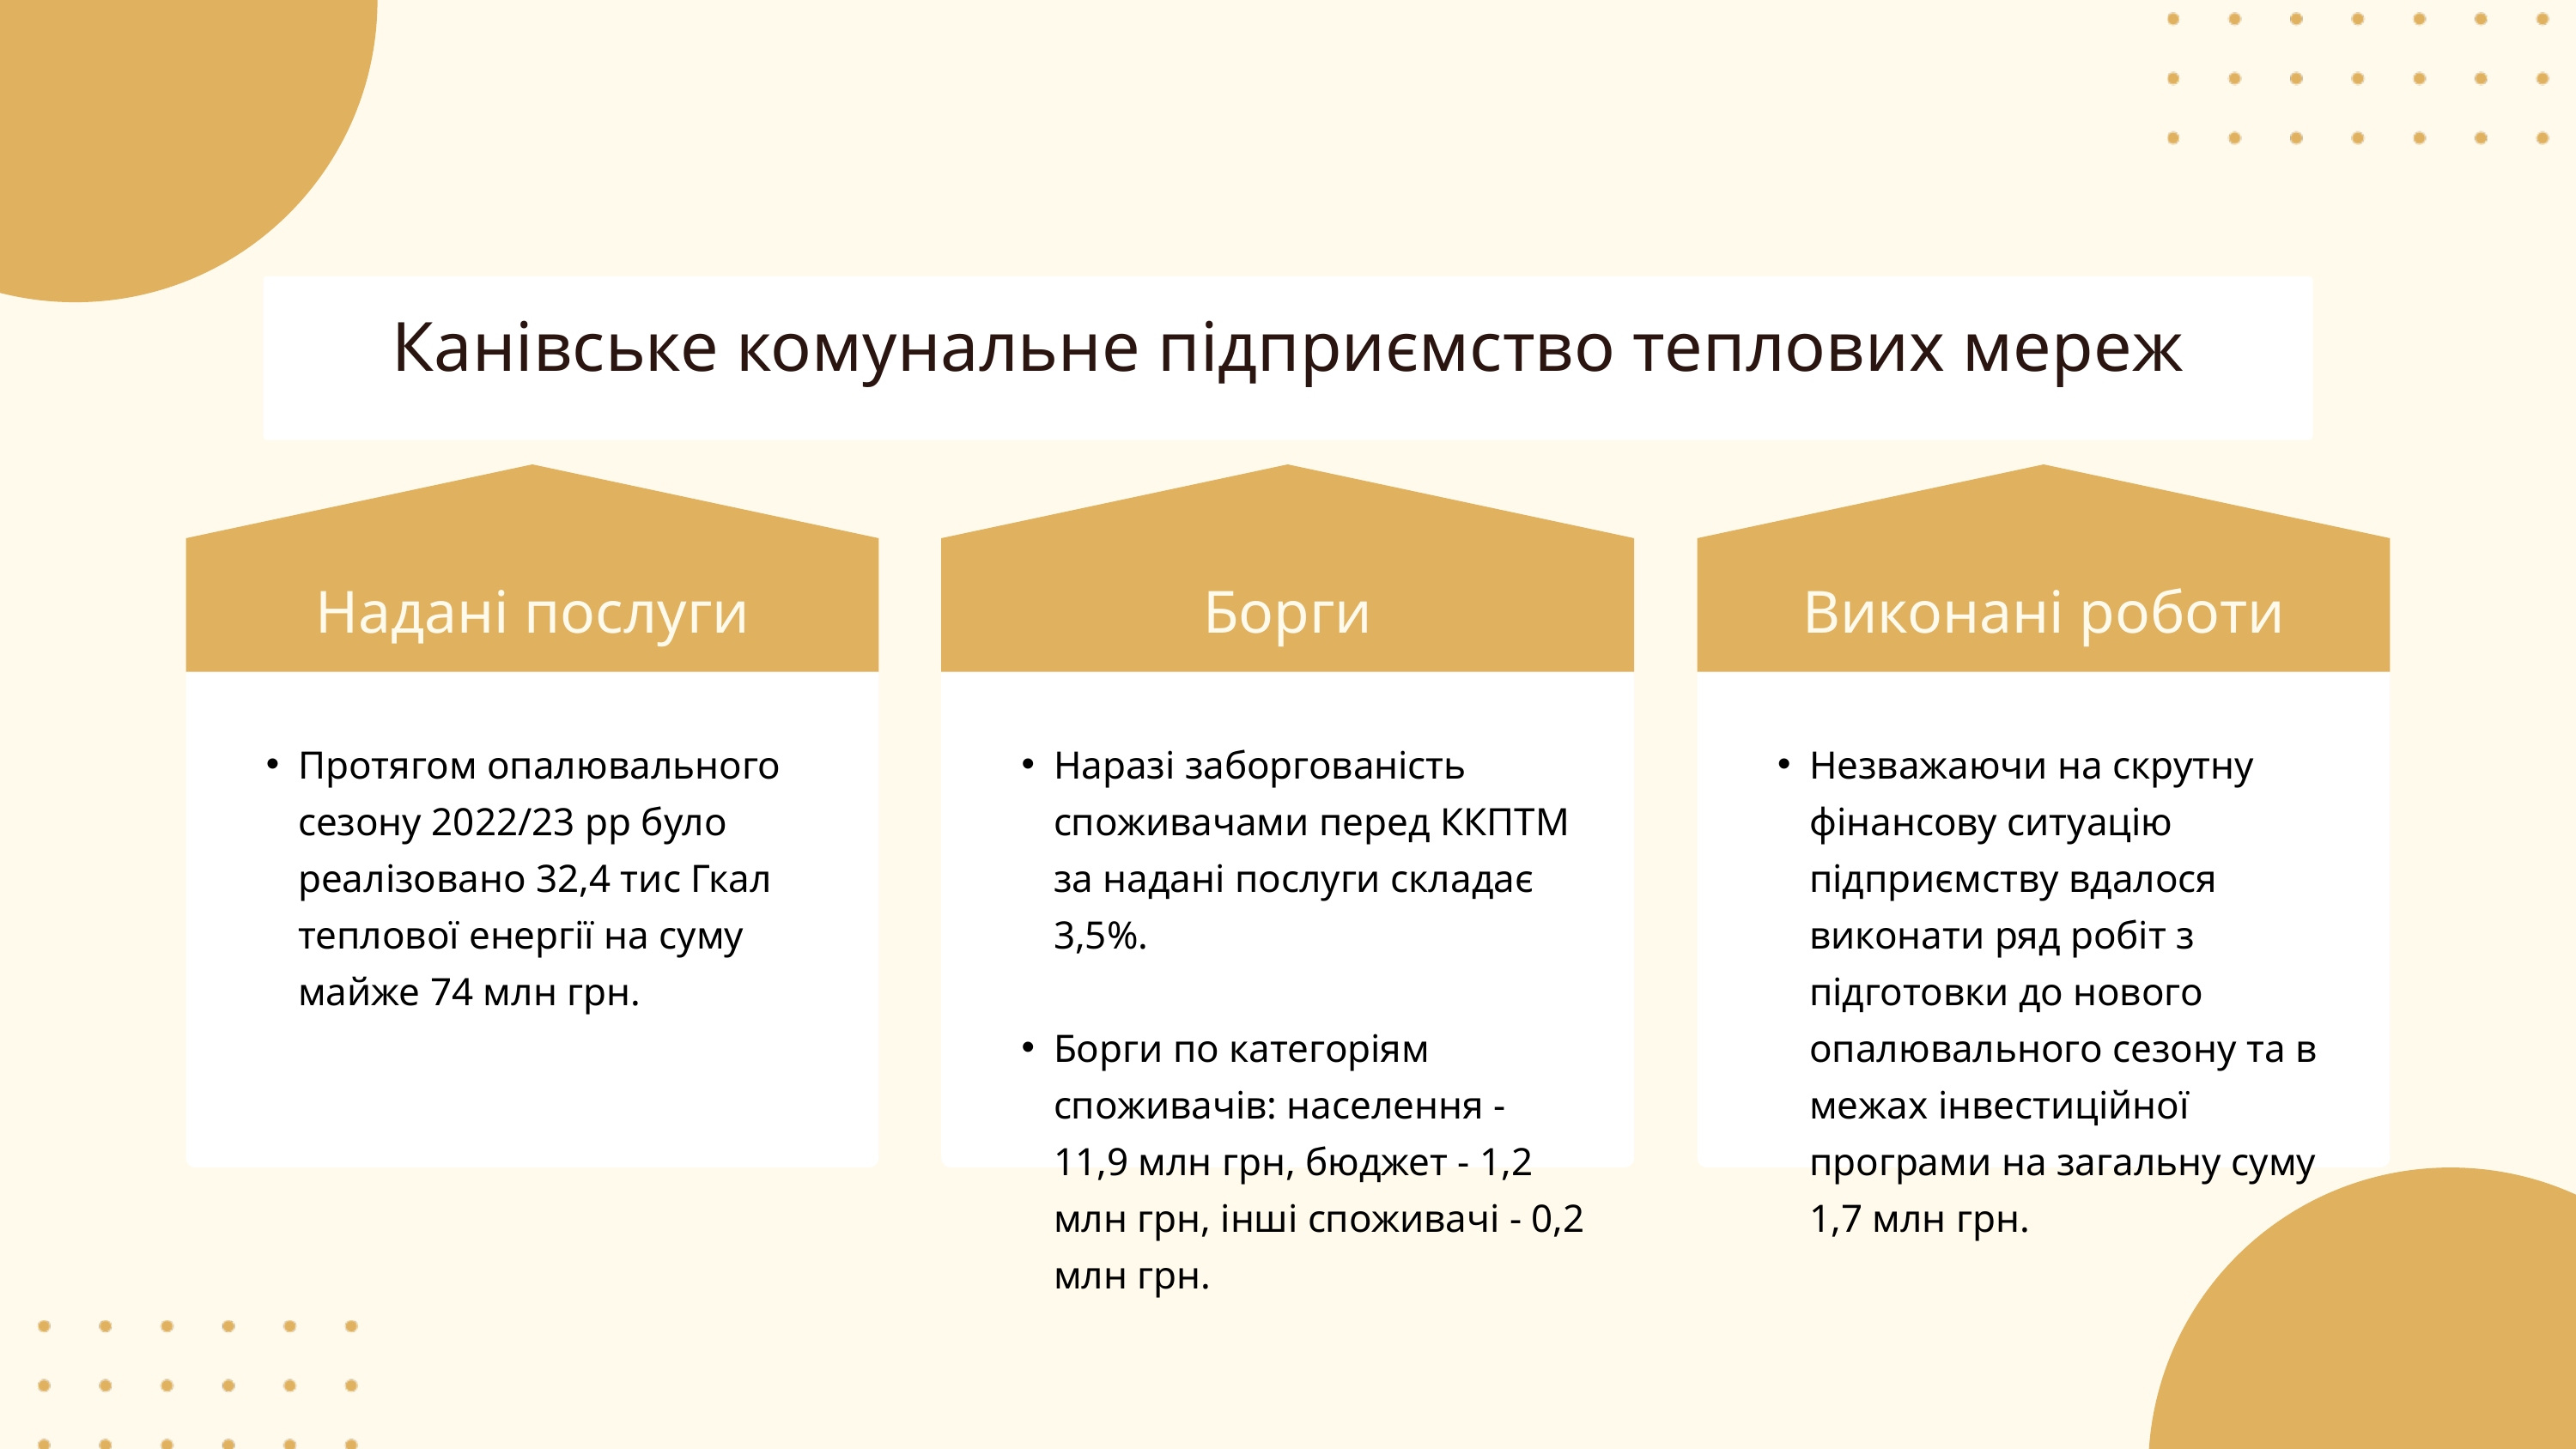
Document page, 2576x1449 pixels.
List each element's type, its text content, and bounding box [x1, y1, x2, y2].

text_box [940, 464, 1635, 672]
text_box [185, 677, 879, 1168]
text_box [1697, 677, 2391, 1168]
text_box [185, 464, 879, 672]
text_box [2167, 0, 2576, 145]
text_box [2148, 1167, 2576, 1449]
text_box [0, 0, 378, 303]
text_box [0, 1320, 358, 1449]
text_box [940, 677, 1635, 1168]
text_box Незважаючи на скрутну фінансову ситуацію підприємству вдалося виконати ряд робіт з підготовки до нового опалювального сезону та в межах інвестиційної програми на загальну суму 1,7 млн грн. [1745, 1175, 2143, 1240]
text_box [1697, 464, 2391, 672]
text_box Наразі заборгованість споживачами перед ККПТМ за надані послуги складає 3,5%. Борги по категоріям споживачів: населення - 11,9 млн грн, бюджет - 1,2 млн грн, інші споживачі - 0,2 млн грн. [989, 1175, 1587, 1297]
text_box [263, 276, 2313, 440]
